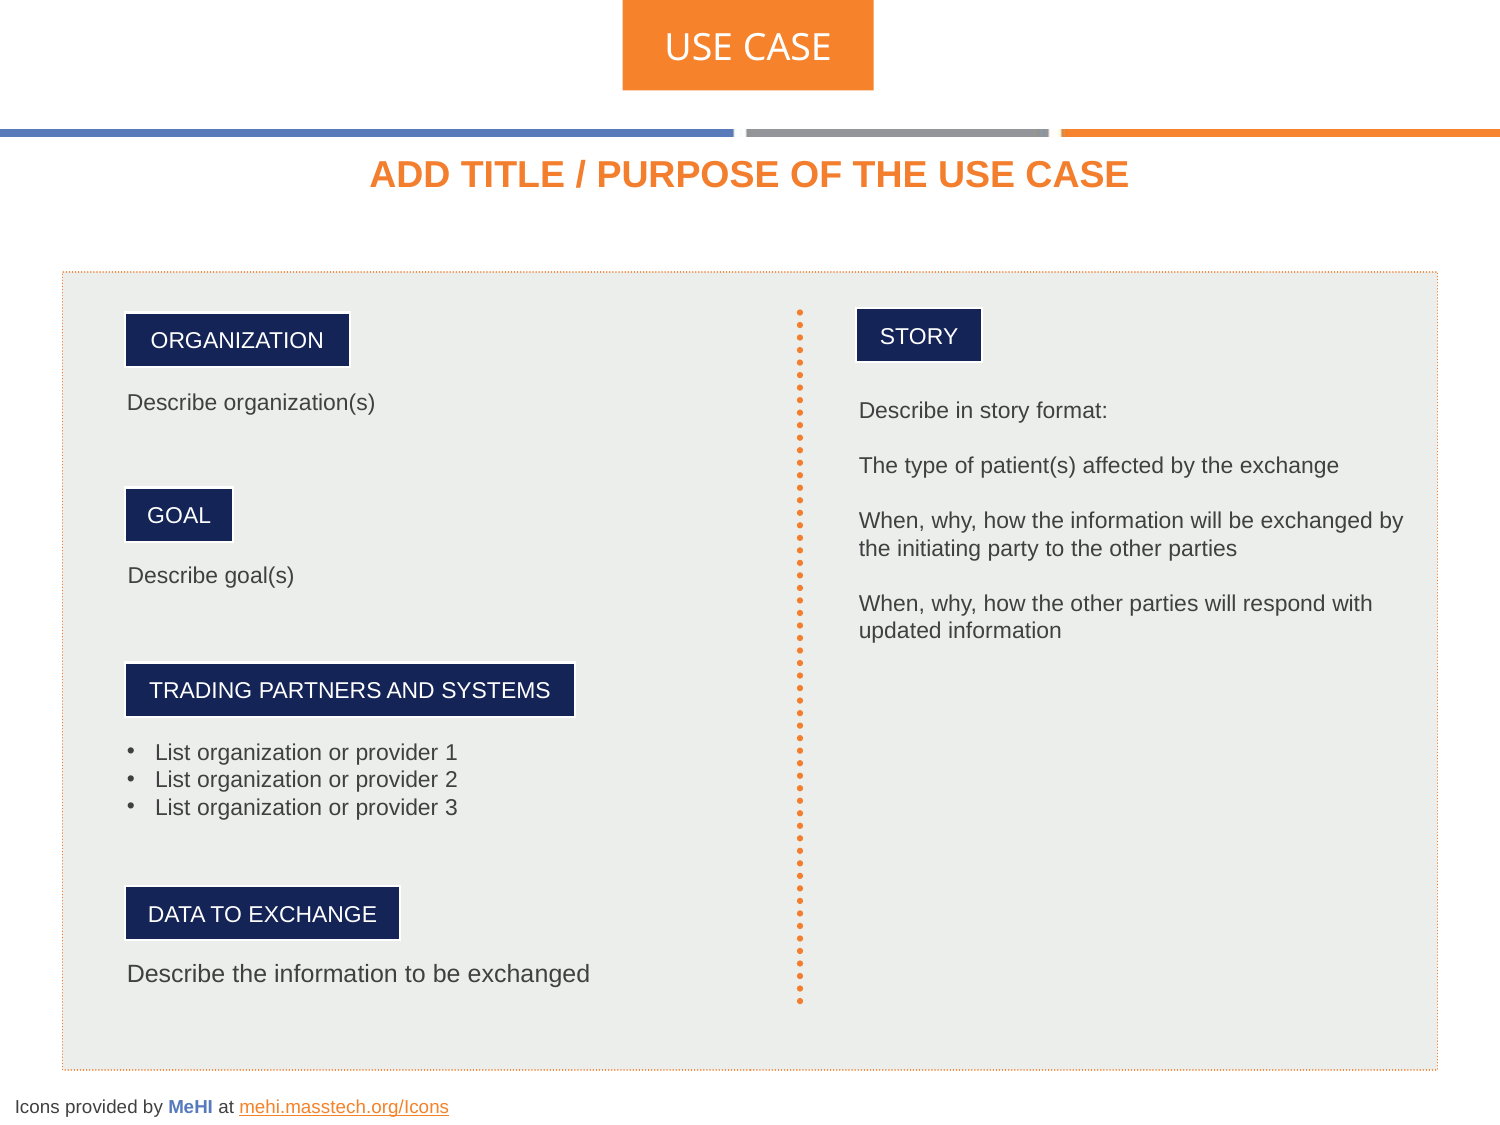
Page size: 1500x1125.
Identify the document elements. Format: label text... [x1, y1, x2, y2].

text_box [124, 487, 765, 590]
text_box USE CASE [622, 0, 874, 91]
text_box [124, 662, 765, 849]
text_box ADD TITLE / PURPOSE OF THE USE CASE [0, 145, 1500, 203]
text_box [124, 885, 765, 989]
text_box Icons provided by MeHI at mehi.masstech.org/Icons [0, 1087, 477, 1125]
text_box [62, 271, 1438, 1070]
picture [0, 129, 1500, 138]
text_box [124, 312, 765, 416]
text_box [855, 308, 1420, 702]
